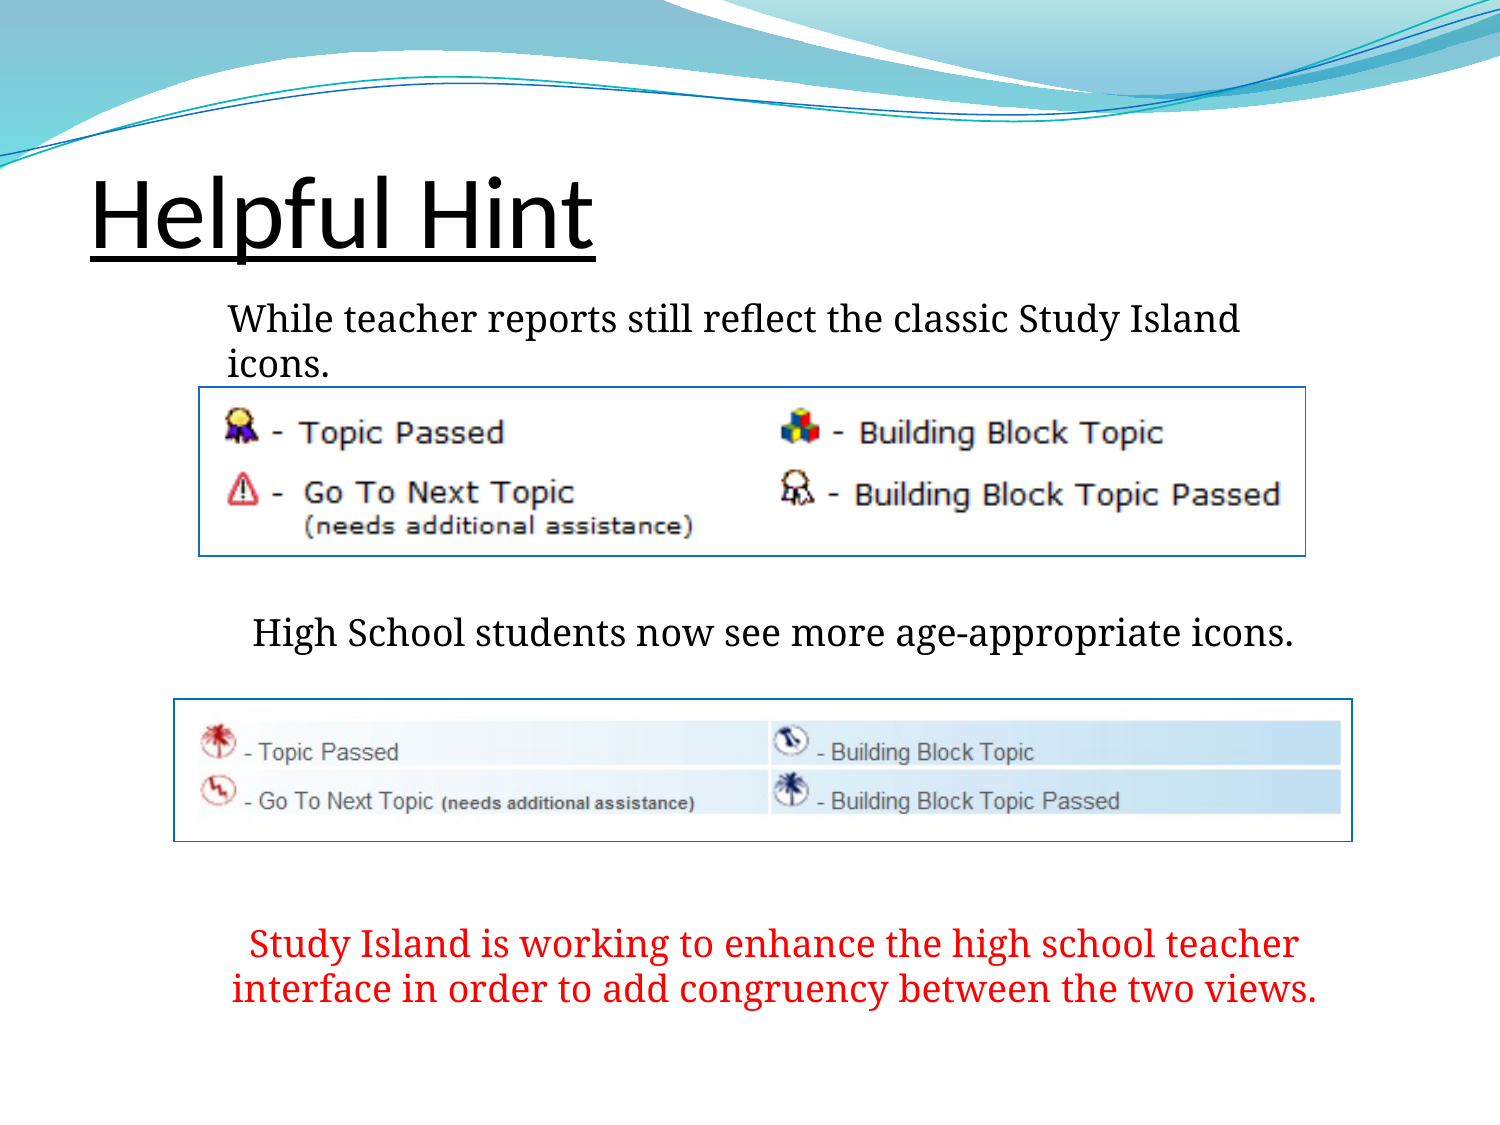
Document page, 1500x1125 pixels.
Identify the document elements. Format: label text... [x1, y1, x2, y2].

text_box High School students now see more age-appropriate icons. [237, 601, 1338, 662]
text_box Study Island is working to enhance the high school teacher interface in order to add congruency between the two views. [187, 912, 1363, 1018]
text_box Helpful Hint [74, 137, 1425, 325]
text_box While teacher reports still reflect the classic Study Island icons. [212, 325, 1313, 393]
picture [174, 699, 1352, 841]
picture [199, 387, 1305, 556]
